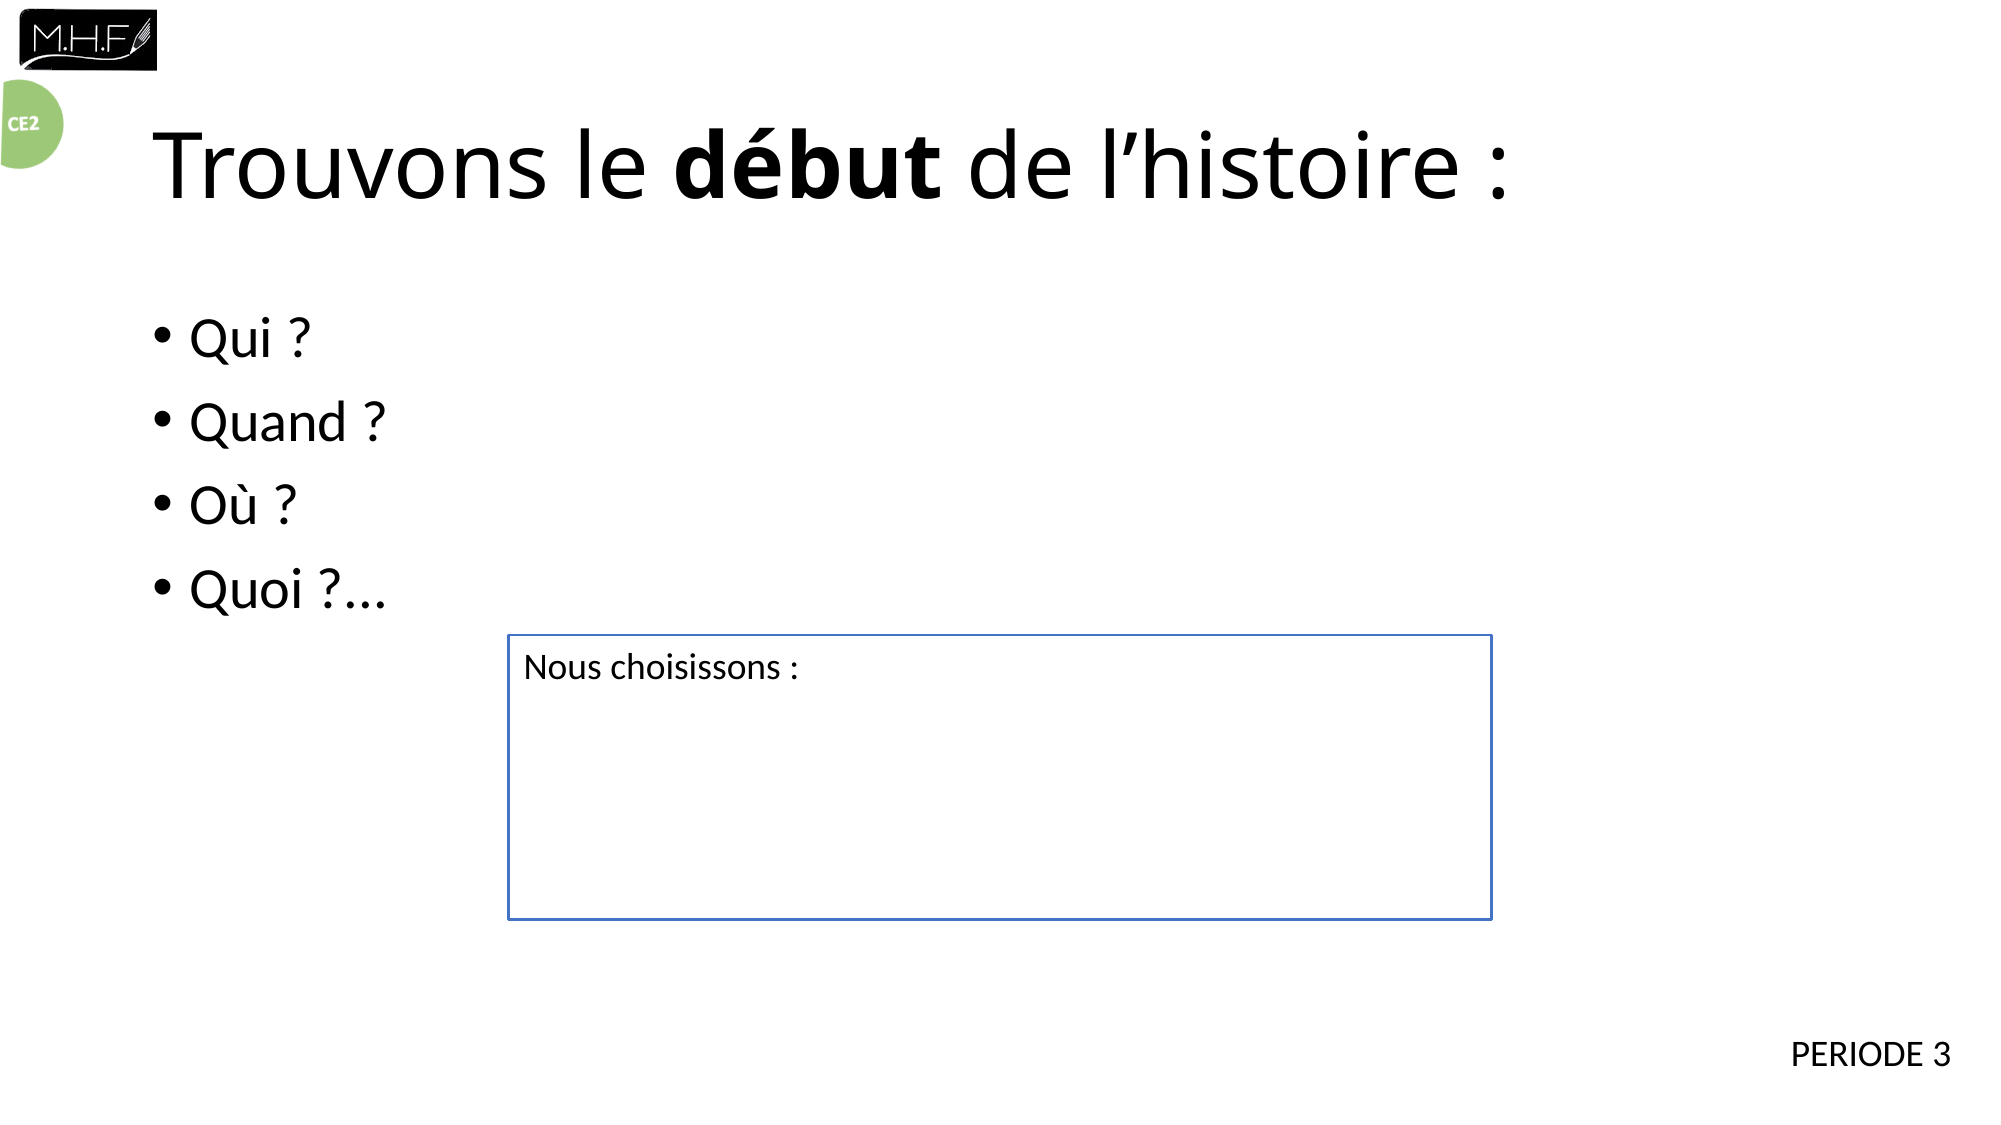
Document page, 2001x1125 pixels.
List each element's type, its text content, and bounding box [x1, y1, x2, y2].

picture [0, 7, 157, 207]
text_box Nous choisissons : [508, 634, 1492, 920]
title Trouvons le début de l’histoire : [137, 59, 1863, 278]
text_box PERIODE 3 [1362, 1021, 1967, 1082]
list Qui ? Quand ? Où ? Quoi ?... [137, 299, 1863, 1014]
